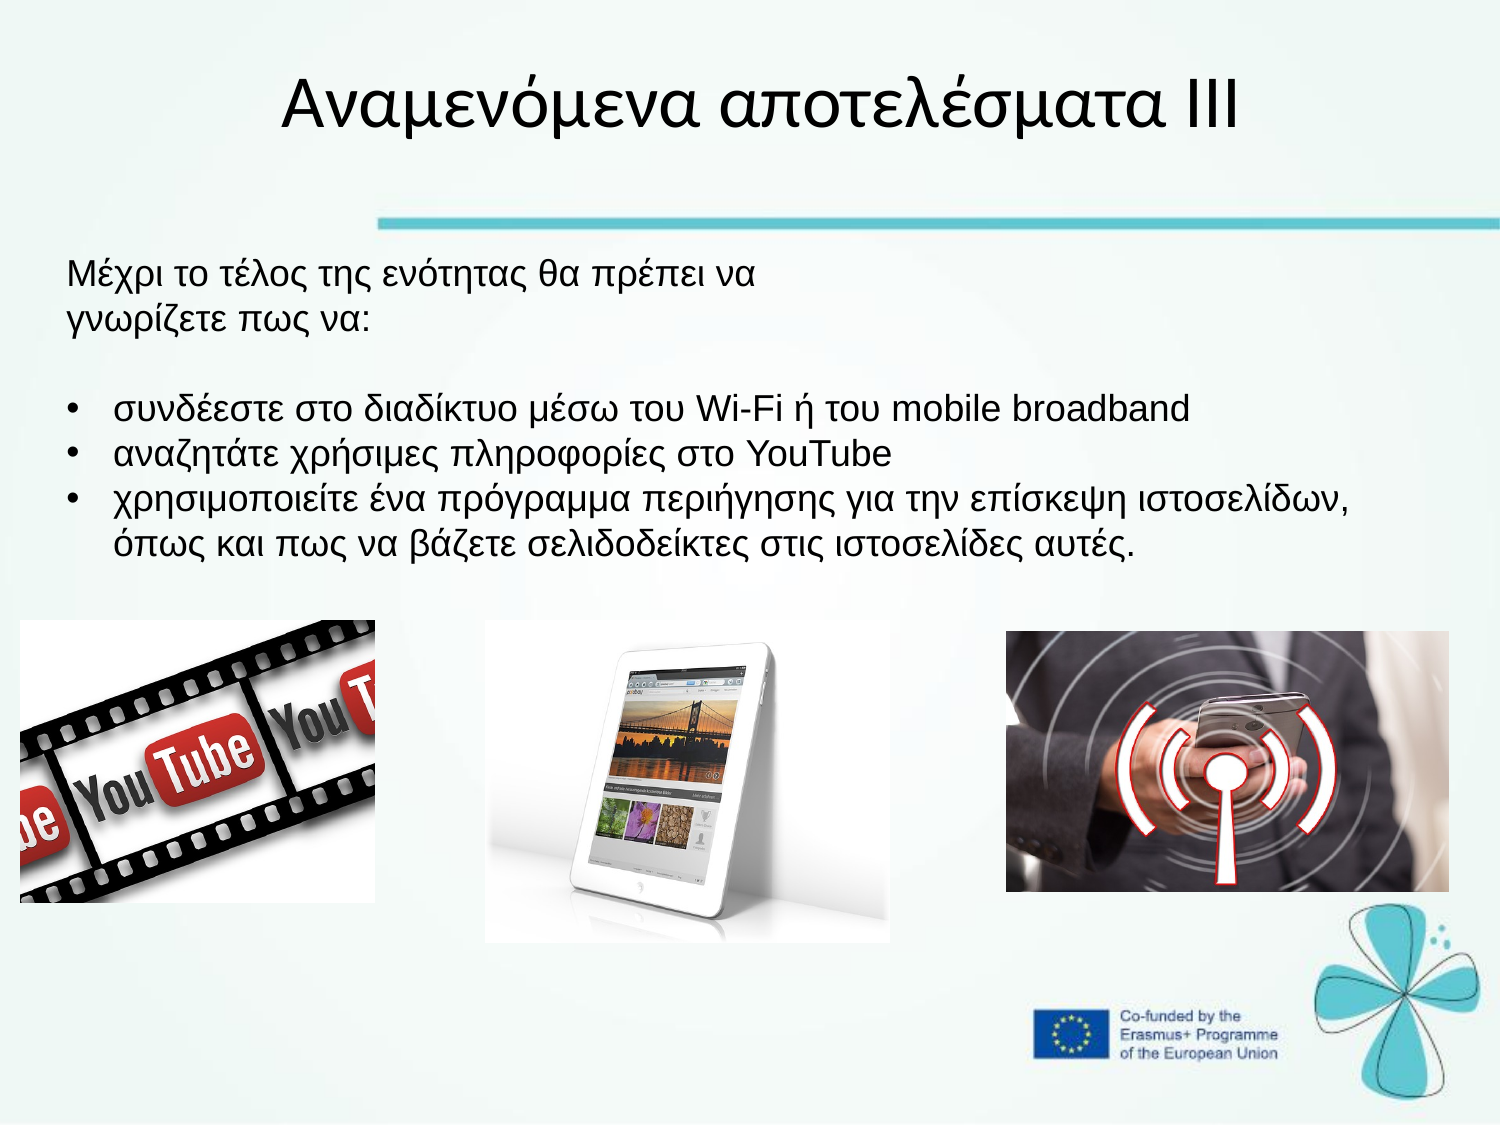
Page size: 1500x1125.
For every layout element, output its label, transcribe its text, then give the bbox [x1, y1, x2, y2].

text_box Μέχρι το τέλος της ενότητας θα πρέπει να γνωρίζετε πως να: συνδέεστε στο διαδίκτυο μέσω του Wi-Fi ή του mobile broadband αναζητάτε χρήσιμες πληροφορίες στο YouTube χρησιμοποιείτε ένα πρόγραμμα περιήγησης για την επίσκεψη ιστοσελίδων, όπως και πως να βάζετε σελιδοδείκτες στις ιστοσελίδες αυτές. [51, 242, 1385, 714]
text_box Αναμενόμενα αποτελέσματα ΙΙΙ [266, 45, 1500, 150]
picture [0, 0, 1500, 1125]
